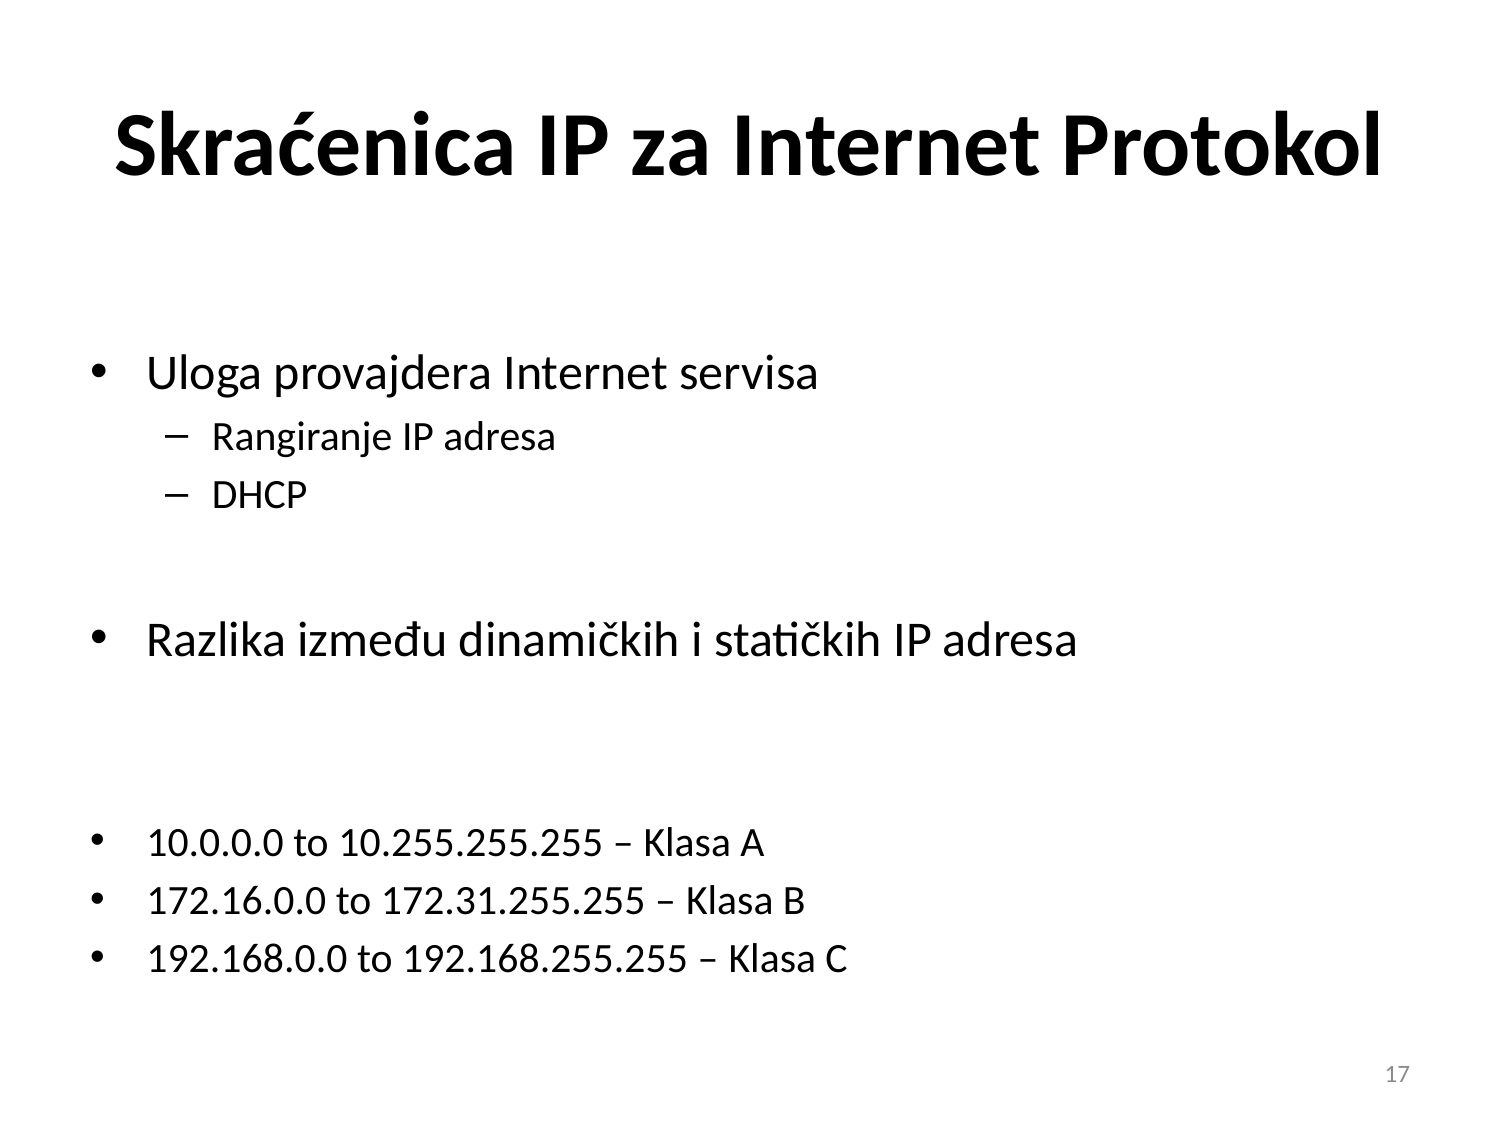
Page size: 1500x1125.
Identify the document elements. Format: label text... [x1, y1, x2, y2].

list Uloga provajdera Internet servisa Rangiranje IP adresa DHCP Razlika između dinamičkih i statičkih IP adresa 10.0.0.0 to 10.255.255.255 – Klasa A 172.16.0.0 to 172.31.255.255 – Klasa B 192.168.0.0 to 192.168.255.255 – Klasa C [74, 262, 1426, 1006]
title Skraćenica IP za Internet Protokol [74, 44, 1426, 233]
slide_number 17 [1074, 1042, 1425, 1103]
